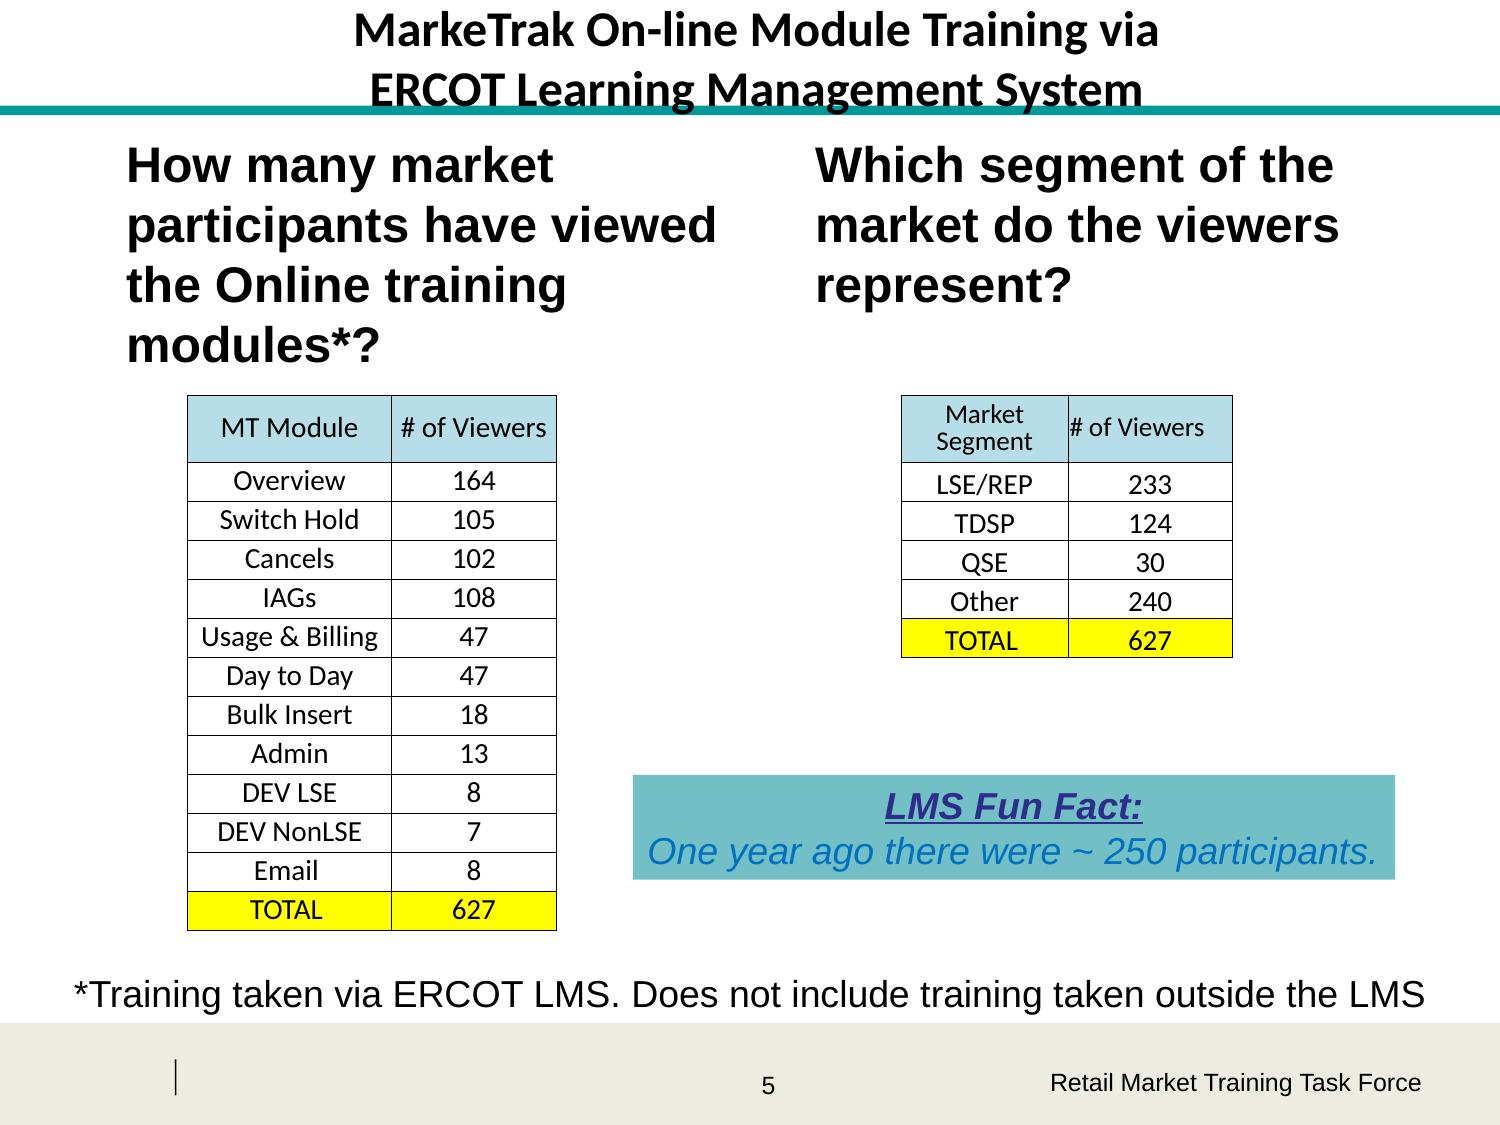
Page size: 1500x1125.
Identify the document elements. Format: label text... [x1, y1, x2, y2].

table_cell TOTAL [902, 619, 1068, 657]
table_cell QSE [902, 541, 1068, 579]
table_cell Other [902, 580, 1068, 618]
table_cell Day to Day [188, 658, 391, 696]
table_cell Admin [188, 736, 391, 774]
table_header Market Segment [902, 396, 1068, 462]
table_cell Bulk Insert [188, 697, 391, 735]
table_cell Overview [188, 463, 391, 501]
table_cell 47 [392, 658, 556, 696]
table_cell 240 [1069, 580, 1232, 618]
table_cell 18 [392, 697, 556, 735]
table_header MT Module [188, 396, 391, 462]
text_box LMS Fun Fact: One year ago there were ~ 250 participants. [632, 774, 1396, 880]
table_cell 30 [1069, 541, 1232, 579]
table_cell 233 [1069, 463, 1232, 501]
table_cell 13 [392, 736, 556, 774]
table_cell 124 [1069, 502, 1232, 540]
table_cell 7 [392, 814, 556, 852]
table_cell LSE/REP [902, 463, 1068, 501]
table_cell 627 [392, 892, 556, 930]
table_cell TOTAL [188, 892, 391, 930]
list Which segment of the market do the viewers represent? [799, 124, 1426, 901]
table_cell Switch Hold [188, 502, 391, 540]
title MarkeTrak On-line Module Training via ERCOT Learning Management System [24, 0, 1500, 113]
table_cell 105 [392, 502, 556, 540]
table_cell DEV LSE [188, 775, 391, 813]
table_cell 108 [392, 580, 556, 618]
table_cell DEV NonLSE [188, 814, 391, 852]
table_cell Cancels [188, 541, 391, 579]
table_cell TDSP [902, 502, 1068, 540]
list How many market participants have viewed the Online training modules*? [110, 124, 738, 901]
table_cell 627 [1069, 619, 1232, 657]
table_cell 8 [392, 853, 556, 891]
footer Retail Market Training Task Force [1024, 1068, 1438, 1125]
table_cell IAGs [188, 580, 391, 618]
table_cell Usage & Billing [188, 619, 391, 657]
table_cell Email [188, 853, 391, 891]
table_header # of Viewers [392, 396, 556, 462]
table_cell 47 [392, 619, 556, 657]
table_header # of Viewers [1069, 396, 1232, 462]
table_cell 164 [392, 463, 556, 501]
table_cell 102 [392, 541, 556, 579]
text_box *Training taken via ERCOT LMS. Does not include training taken outside the LMS [24, 962, 1475, 1068]
table_cell 8 [392, 775, 556, 813]
